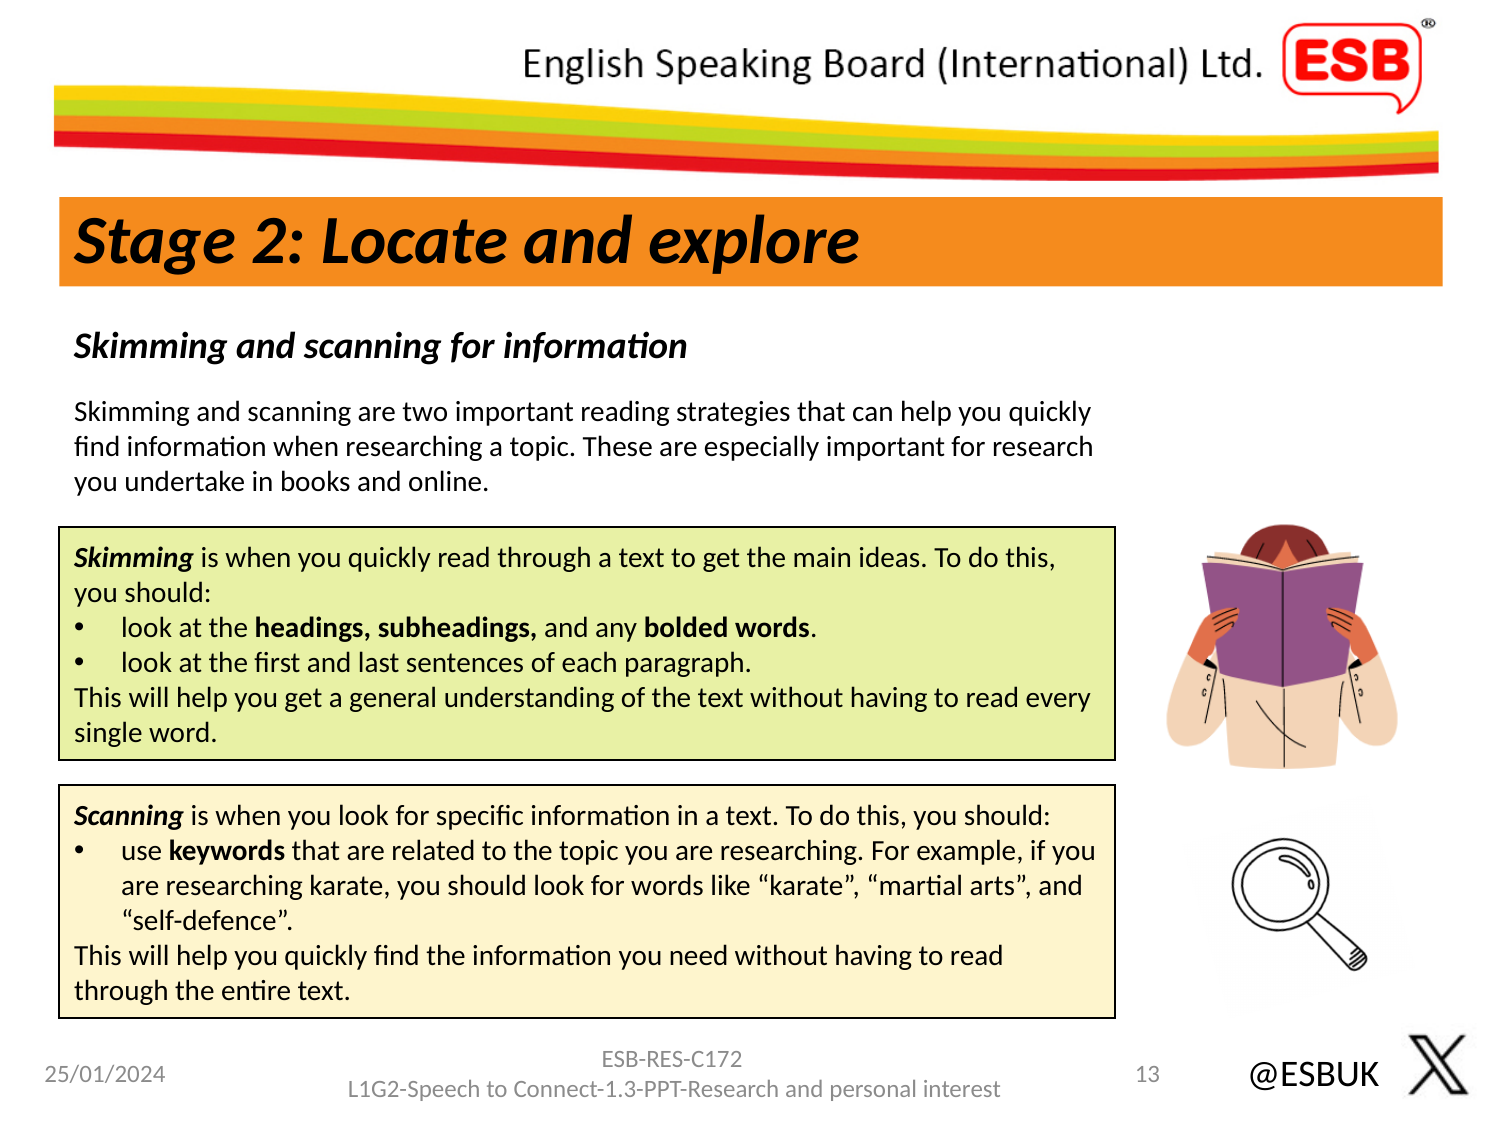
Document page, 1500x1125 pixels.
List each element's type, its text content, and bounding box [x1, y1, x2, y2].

text_box Skimming and scanning are two important reading strategies that can help you quickly find information when researching a topic. These are especially important for research you undertake in books and online. [59, 385, 1115, 575]
picture [1401, 1023, 1481, 1107]
text_box Scanning is when you look for specific information in a text. To do this, you should: use keywords that are related to the topic you are researching. For example, if you are researching karate, you should look for words like “karate”, “martial arts”, and “self-defence”. This will help you quickly find the information you need without having to read through the entire text. [58, 784, 1116, 1019]
text_box Skimming and scanning for information [59, 314, 882, 374]
text_box Stage 2: Locate and explore [59, 197, 1443, 287]
footer ESB-RES-C172 L1G2-Speech to Connect-1.3-PPT-Research and personal interest [311, 1042, 930, 1103]
picture [0, 0, 1500, 189]
picture [1158, 516, 1403, 785]
text_box Skimming is when you quickly read through a text to get the main ideas. To do this, you should: look at the headings, subheadings, and any bolded words. look at the first and last sentences of each paragraph. This will help you get a general understanding of the text without having to read every single word. [58, 526, 1116, 761]
slide_number 13 [930, 1042, 1176, 1103]
picture [1183, 795, 1414, 1017]
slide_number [29, 1042, 311, 1103]
